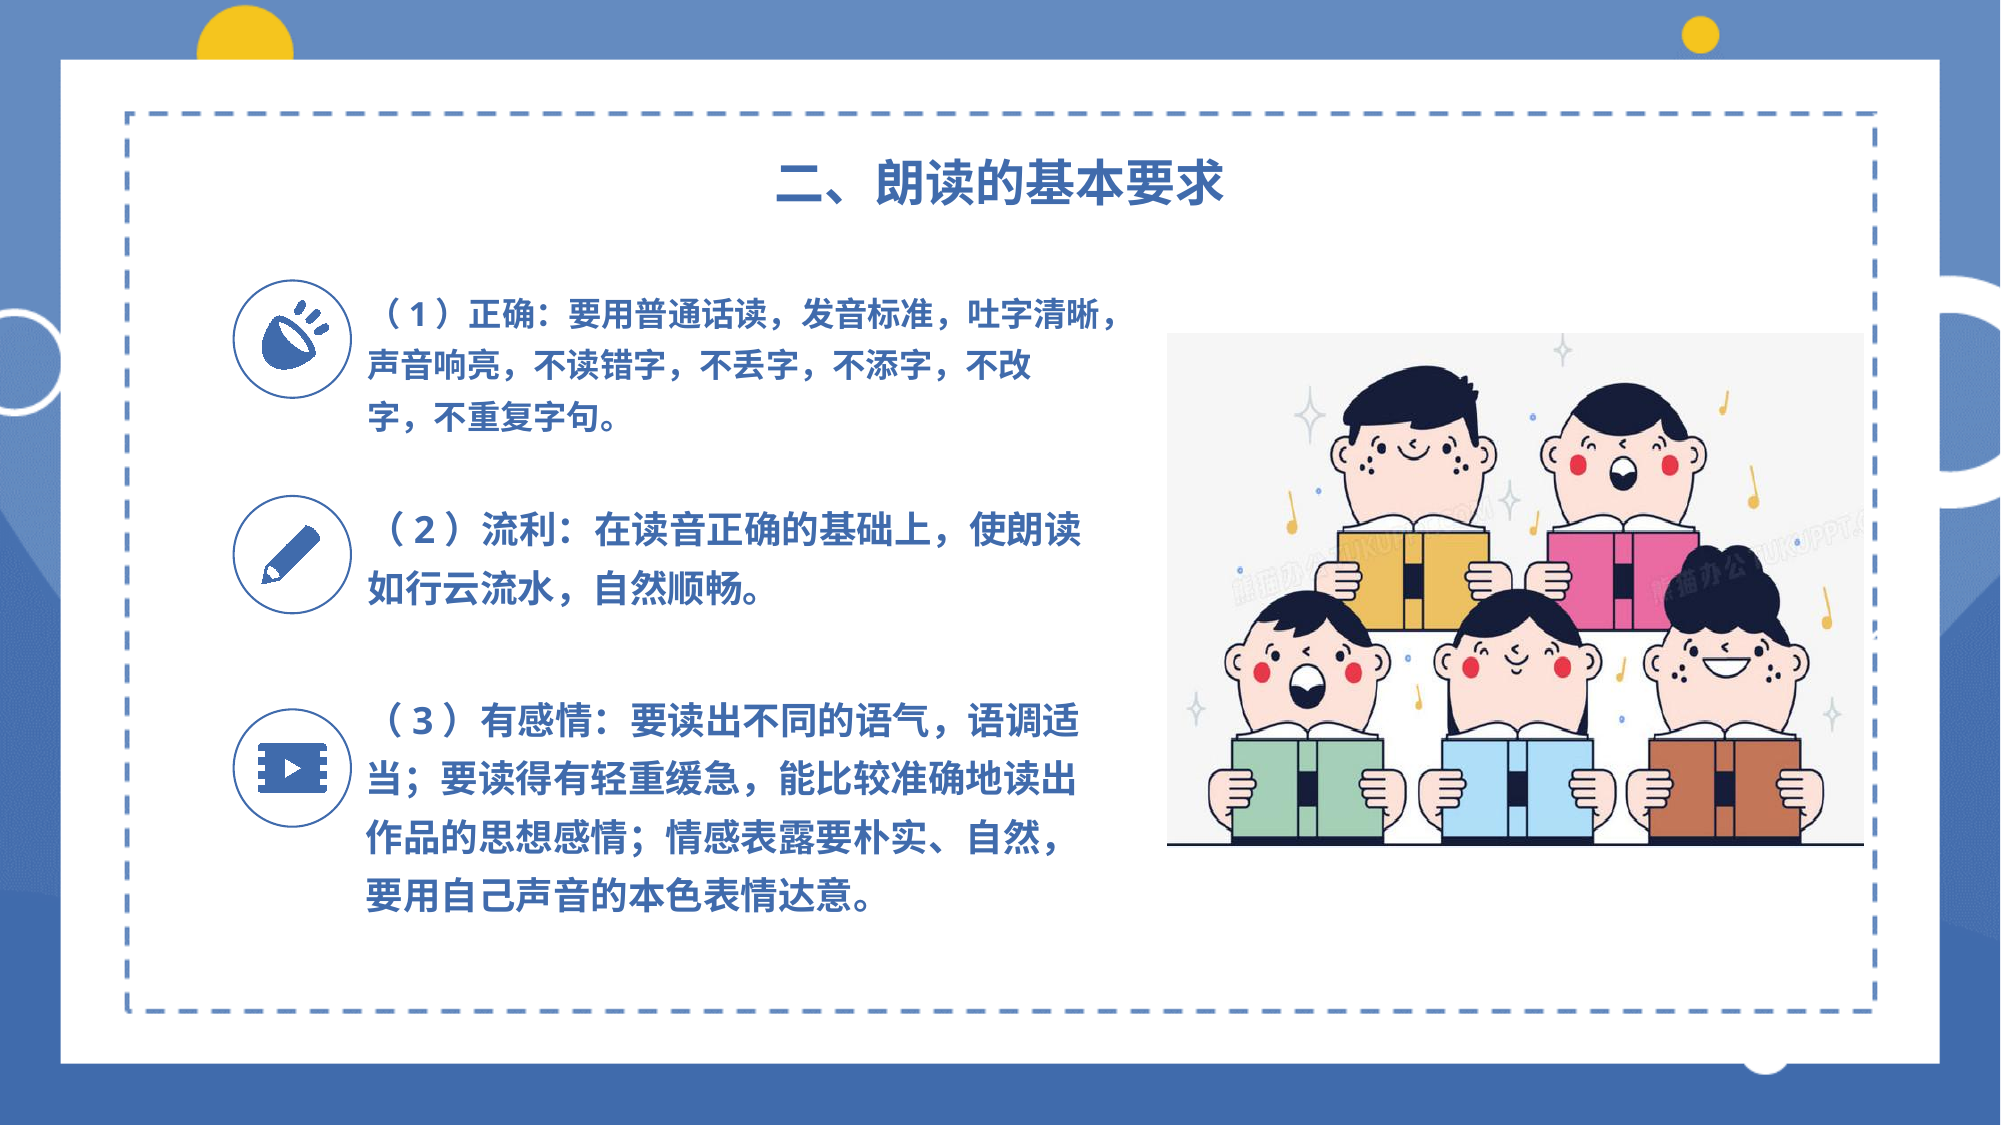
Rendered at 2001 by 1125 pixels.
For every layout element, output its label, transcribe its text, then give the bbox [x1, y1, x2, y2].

text_box [233, 495, 351, 614]
text_box （3）有感情：要读出不同的语气，语调适当；要读得有轻重缓急，能比较准确地读出作品的思想感情；情感表露要朴实、自然，要用自己声音的本色表情达意。 [350, 676, 1117, 925]
picture [0, 0, 2001, 1125]
text_box （2）流利：在读音正确的基础上，使朗读如行云流水，自然顺畅。 [352, 485, 1119, 617]
text_box [233, 709, 351, 827]
text_box [233, 280, 351, 398]
text_box （1）正确：要用普通话读，发音标准，吐字清晰，声音响亮，不读错字，不丢字，不添字，不改 字，不重复字句。 [352, 273, 1119, 444]
text_box 二、朗读的基本要求 [760, 144, 1240, 220]
